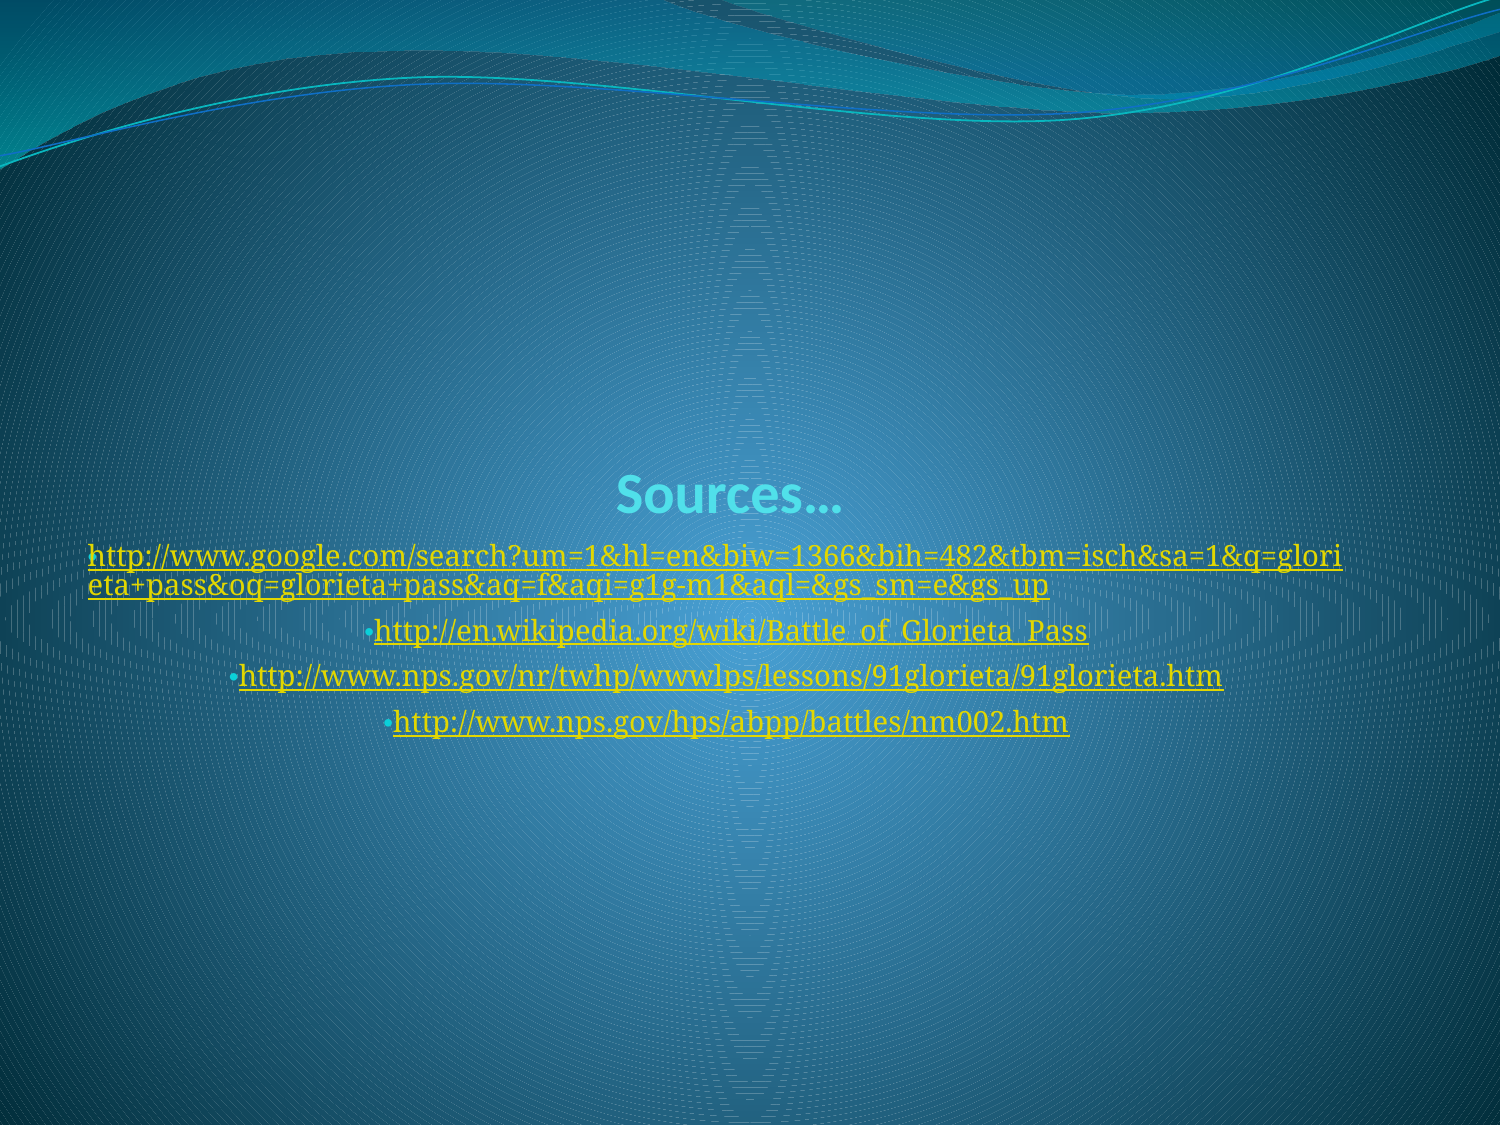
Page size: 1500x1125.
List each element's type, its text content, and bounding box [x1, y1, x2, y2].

subtitle http://www.google.com/search?um=1&hl=en&biw=1366&bih=482&tbm=isch&sa=1&q=glorieta+pass&oq=glorieta+pass&aq=f&aqi=g1g-m1&aql=&gs_sm=e&gs_up http://en.wikipedia.org/wiki/Battle_of_Glorieta_Pass http://www.nps.gov/nr/twhp/wwwlps/lessons/91glorieta/91glorieta.htm http://www.nps.gov/hps/abpp/battles/nm002.htm [87, 529, 1376, 818]
title Sources… [87, 224, 1376, 525]
